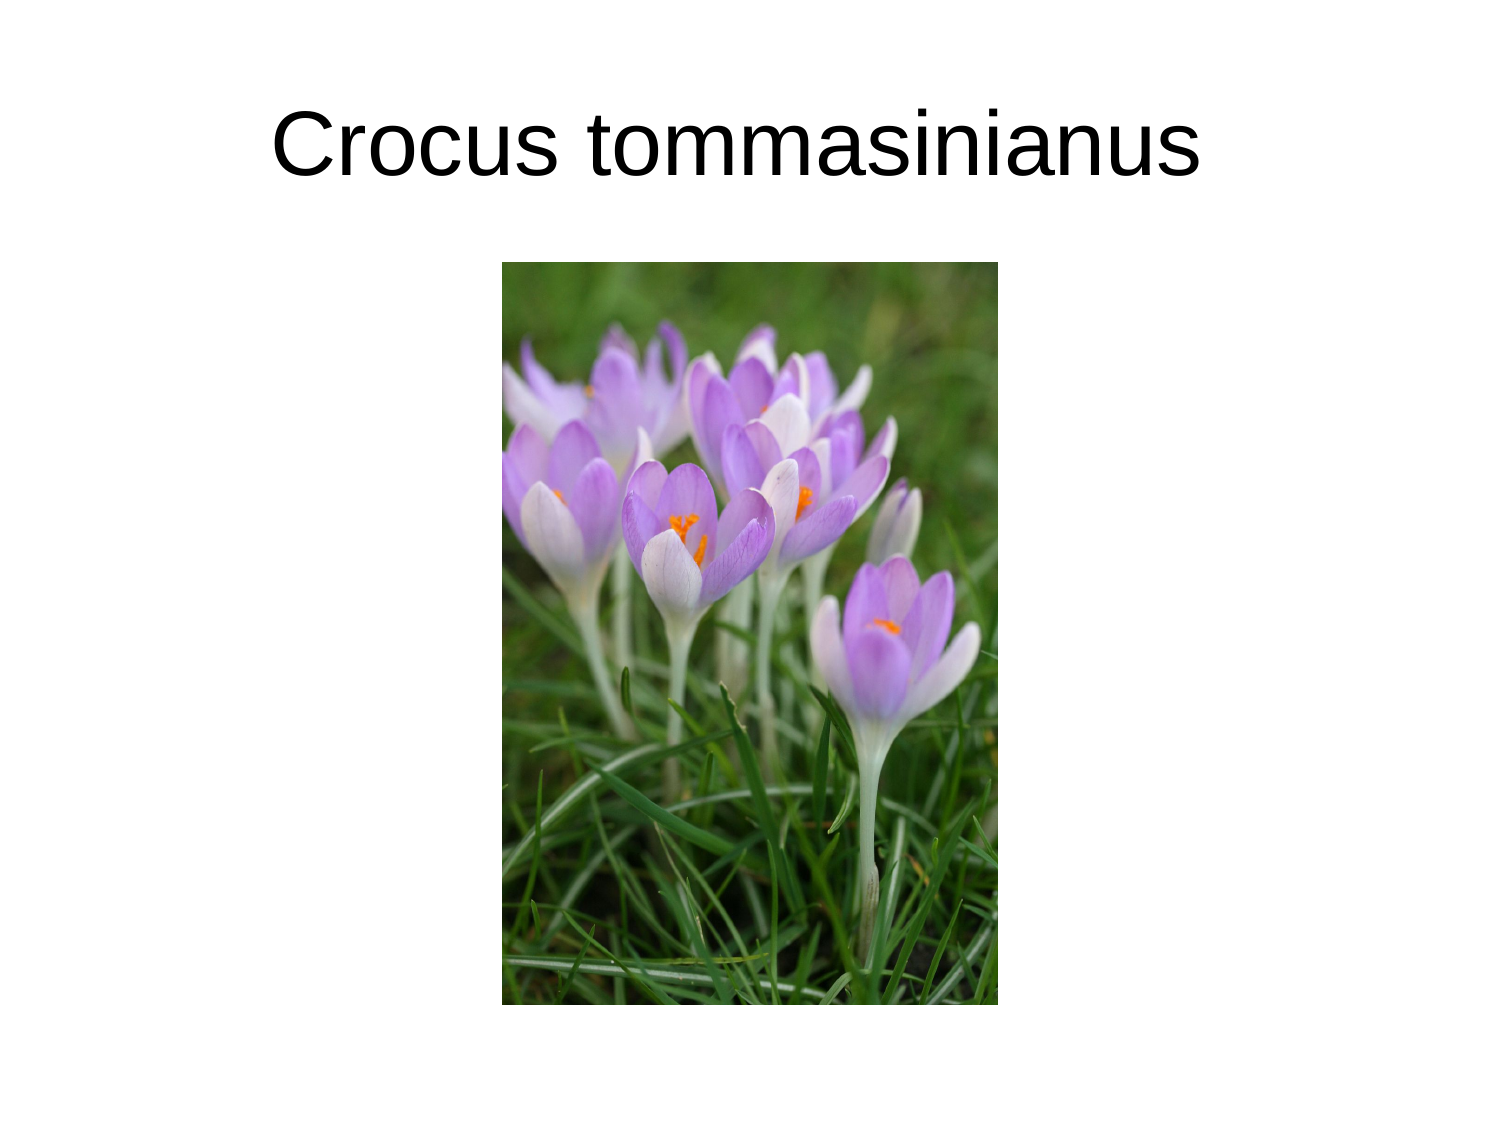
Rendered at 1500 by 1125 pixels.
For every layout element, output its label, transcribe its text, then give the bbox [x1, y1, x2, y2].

title Crocus tommasinianus [75, 45, 1425, 233]
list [502, 262, 998, 1006]
